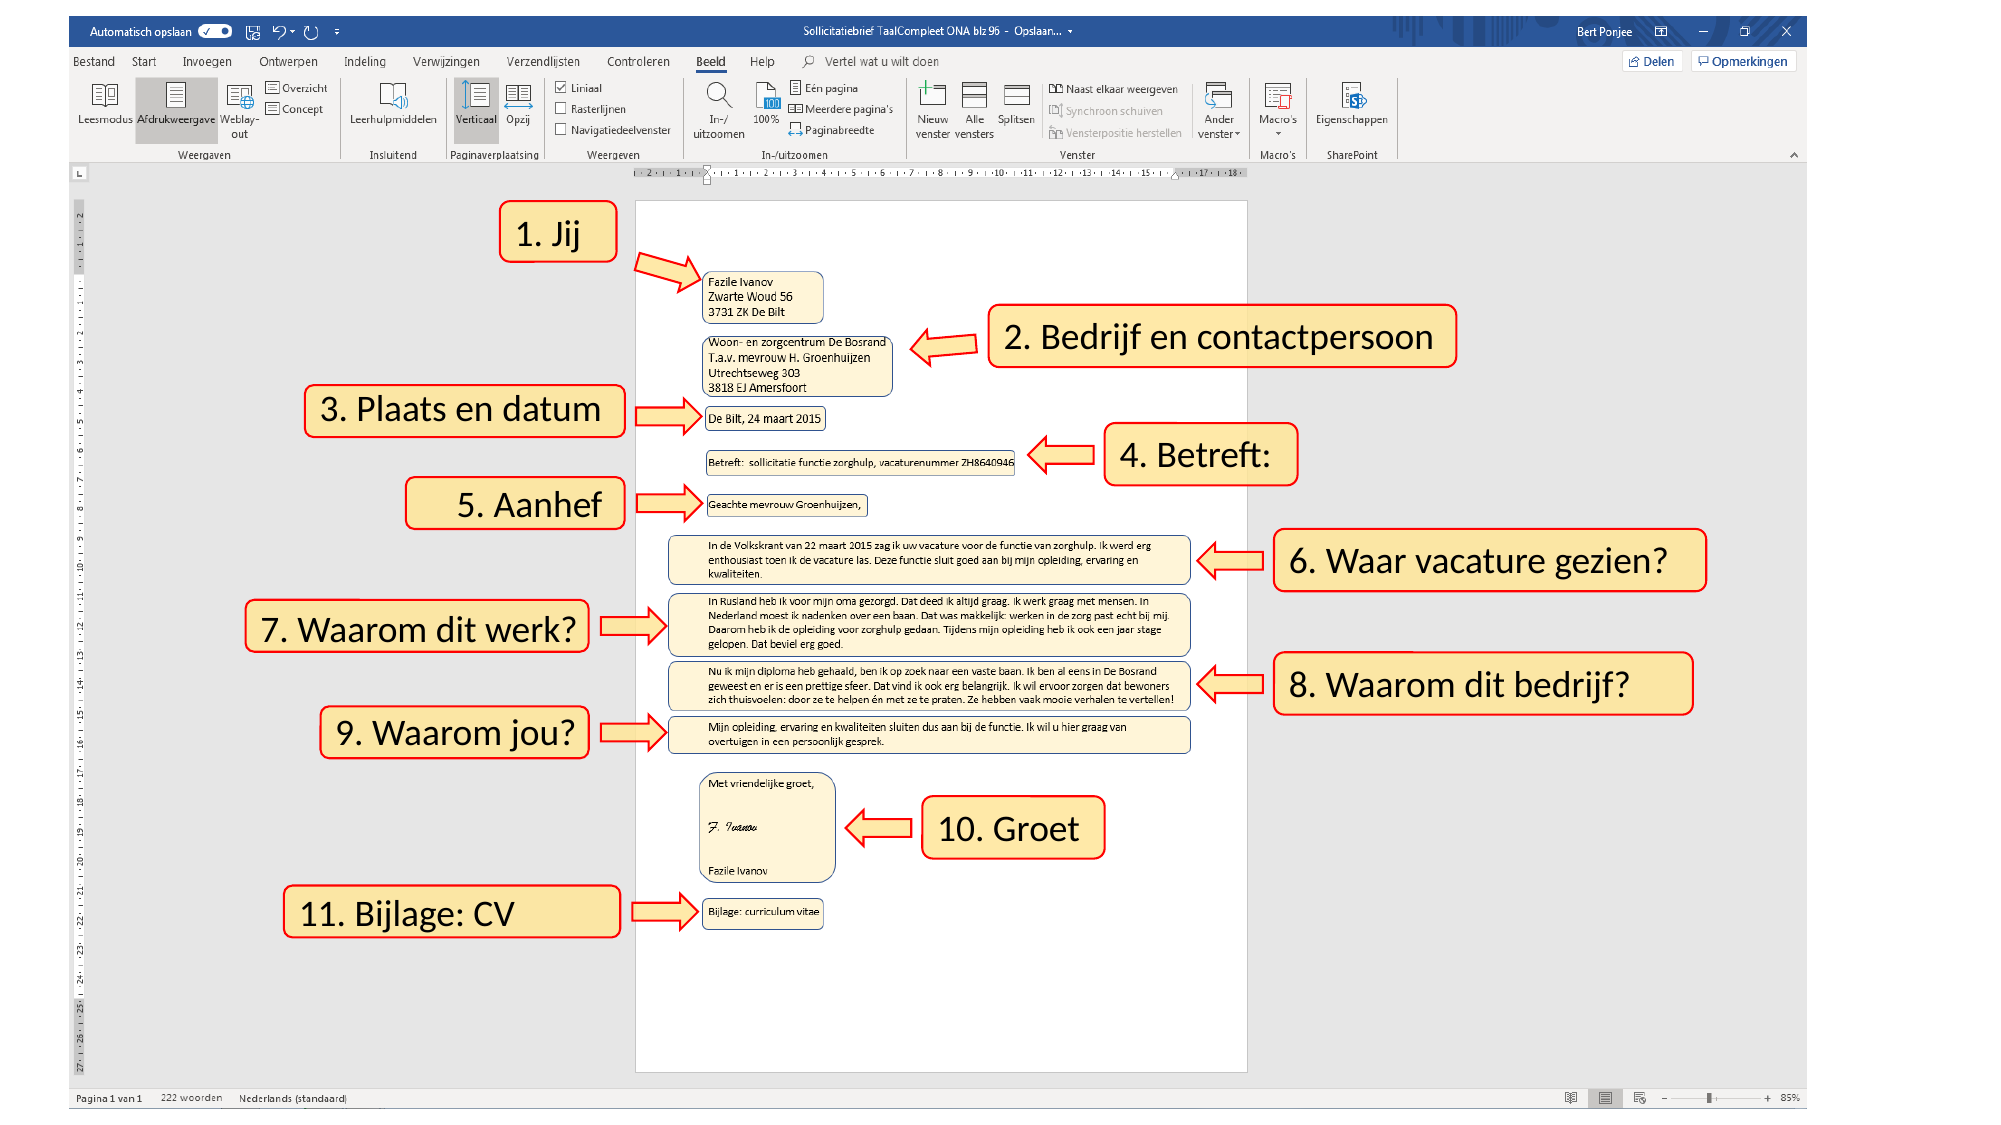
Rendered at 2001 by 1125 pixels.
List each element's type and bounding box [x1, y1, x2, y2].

picture [69, 16, 1807, 1109]
